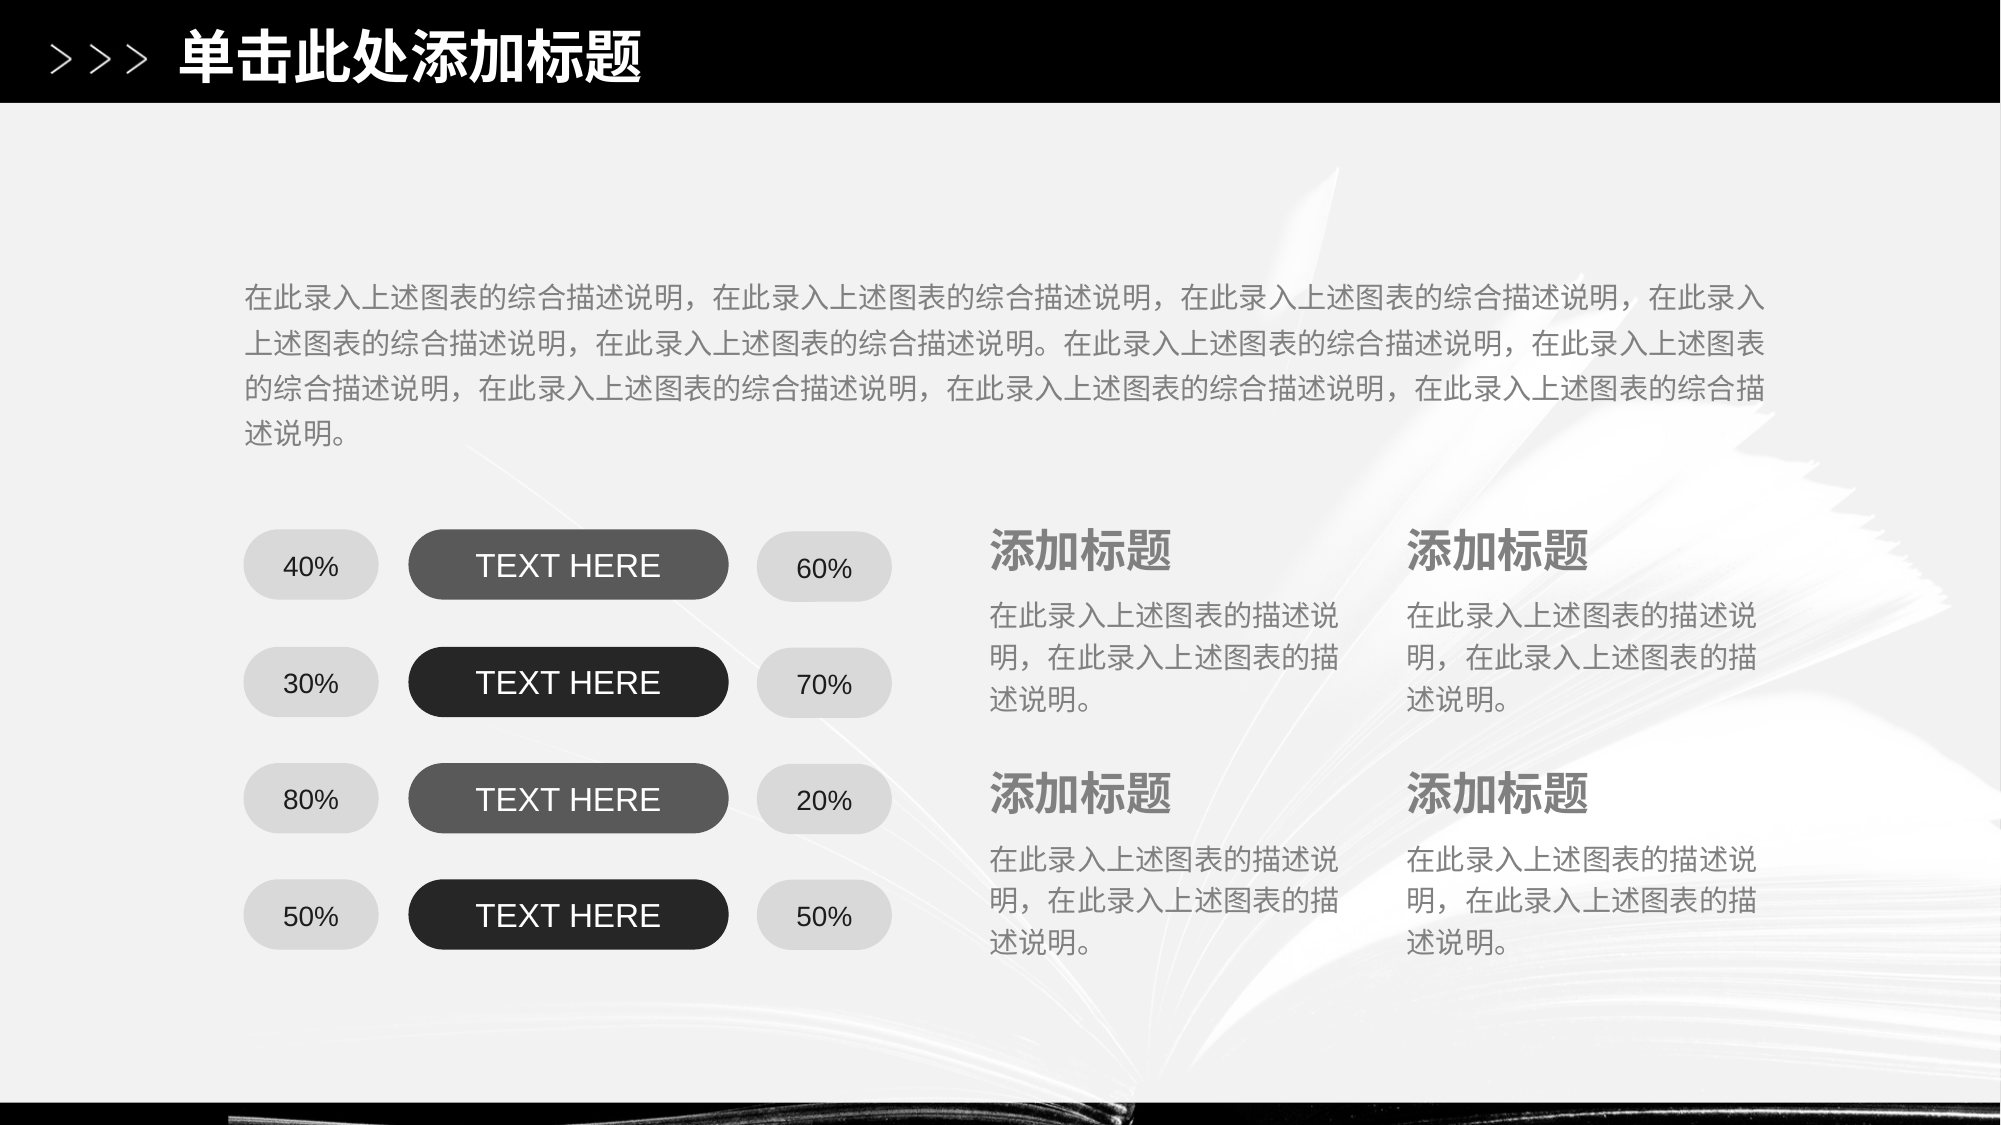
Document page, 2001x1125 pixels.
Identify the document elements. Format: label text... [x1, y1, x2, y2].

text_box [243, 646, 892, 718]
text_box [243, 529, 892, 602]
text_box 添加标题 [1391, 757, 1646, 826]
text_box 在此录入上述图表的综合描述说明，在此录入上述图表的综合描述说明，在此录入上述图表的综合描述说明，在此录入上述图表的综合描述说明，在此录入上述图表的综合描述说明。在此录入上述图表的综合描述说明，在此录入上述图表的综合描述说明，在此录入上述图表的综合描述说明，在此录入上述图表的综合描述说明，在此录入上述图表的综合描述说明。 [229, 261, 1790, 459]
picture [0, 0, 2001, 1125]
text_box 添加标题 [1391, 514, 1646, 582]
text_box 添加标题 [974, 757, 1229, 826]
title 单击此处添加标题 [162, 5, 1888, 115]
text_box 在此录入上述图表的描述说明，在此录入上述图表的描述说明。 [1391, 826, 1780, 968]
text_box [243, 879, 892, 950]
text_box 在此录入上述图表的描述说明，在此录入上述图表的描述说明。 [1391, 582, 1780, 724]
text_box 在此录入上述图表的描述说明，在此录入上述图表的描述说明。 [974, 826, 1367, 968]
text_box 在此录入上述图表的描述说明，在此录入上述图表的描述说明。 [974, 582, 1367, 724]
text_box 添加标题 [974, 514, 1229, 582]
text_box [243, 762, 892, 835]
